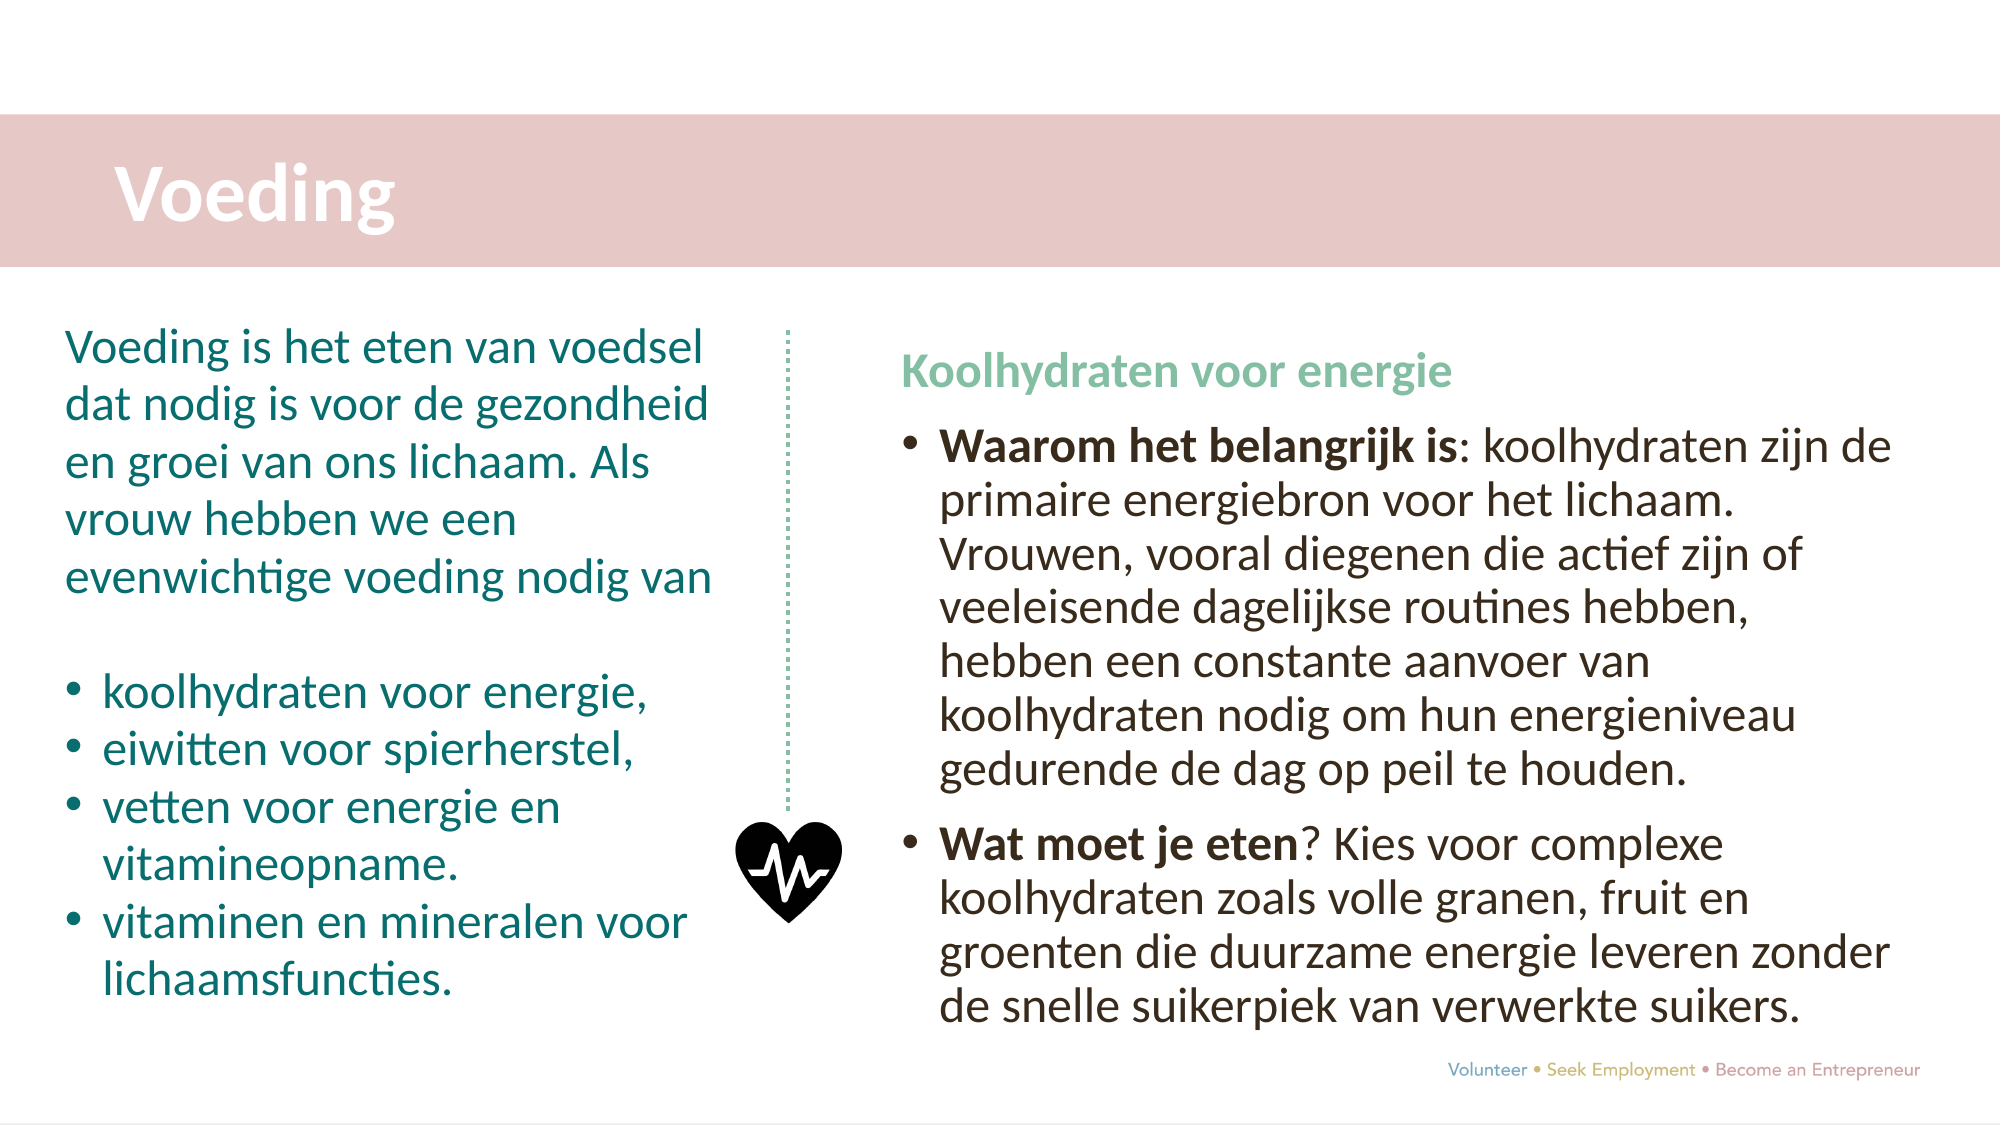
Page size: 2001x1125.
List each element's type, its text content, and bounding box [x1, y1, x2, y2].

text_box Voeding [99, 147, 1312, 290]
picture [713, 797, 864, 948]
text_box Koolhydraten voor energie Waarom het belangrijk is: koolhydraten zijn de primaire energiebron voor het lichaam. Vrouwen, vooral diegenen die actief zijn of veeleisende dagelijkse routines hebben, hebben een constante aanvoer van koolhydraten nodig om hun energieniveau gedurende de dag op peil te houden. Wat moet je eten? Kies voor complexe koolhydraten zoals volle granen, fruit en groenten die duurzame energie leveren zonder de snelle suikerpiek van verwerkte suikers. [886, 336, 1922, 961]
picture [1418, 1046, 1971, 1103]
text_box [0, 113, 2000, 268]
text_box Voeding is het eten van voedsel dat nodig is voor de gezondheid en groei van ons lichaam. Als vrouw hebben we een evenwichtige voeding nodig van koolhydraten voor energie, eiwitten voor spierherstel, vetten voor energie en vitamineopname. vitaminen en mineralen voor lichaamsfuncties. [50, 308, 735, 933]
